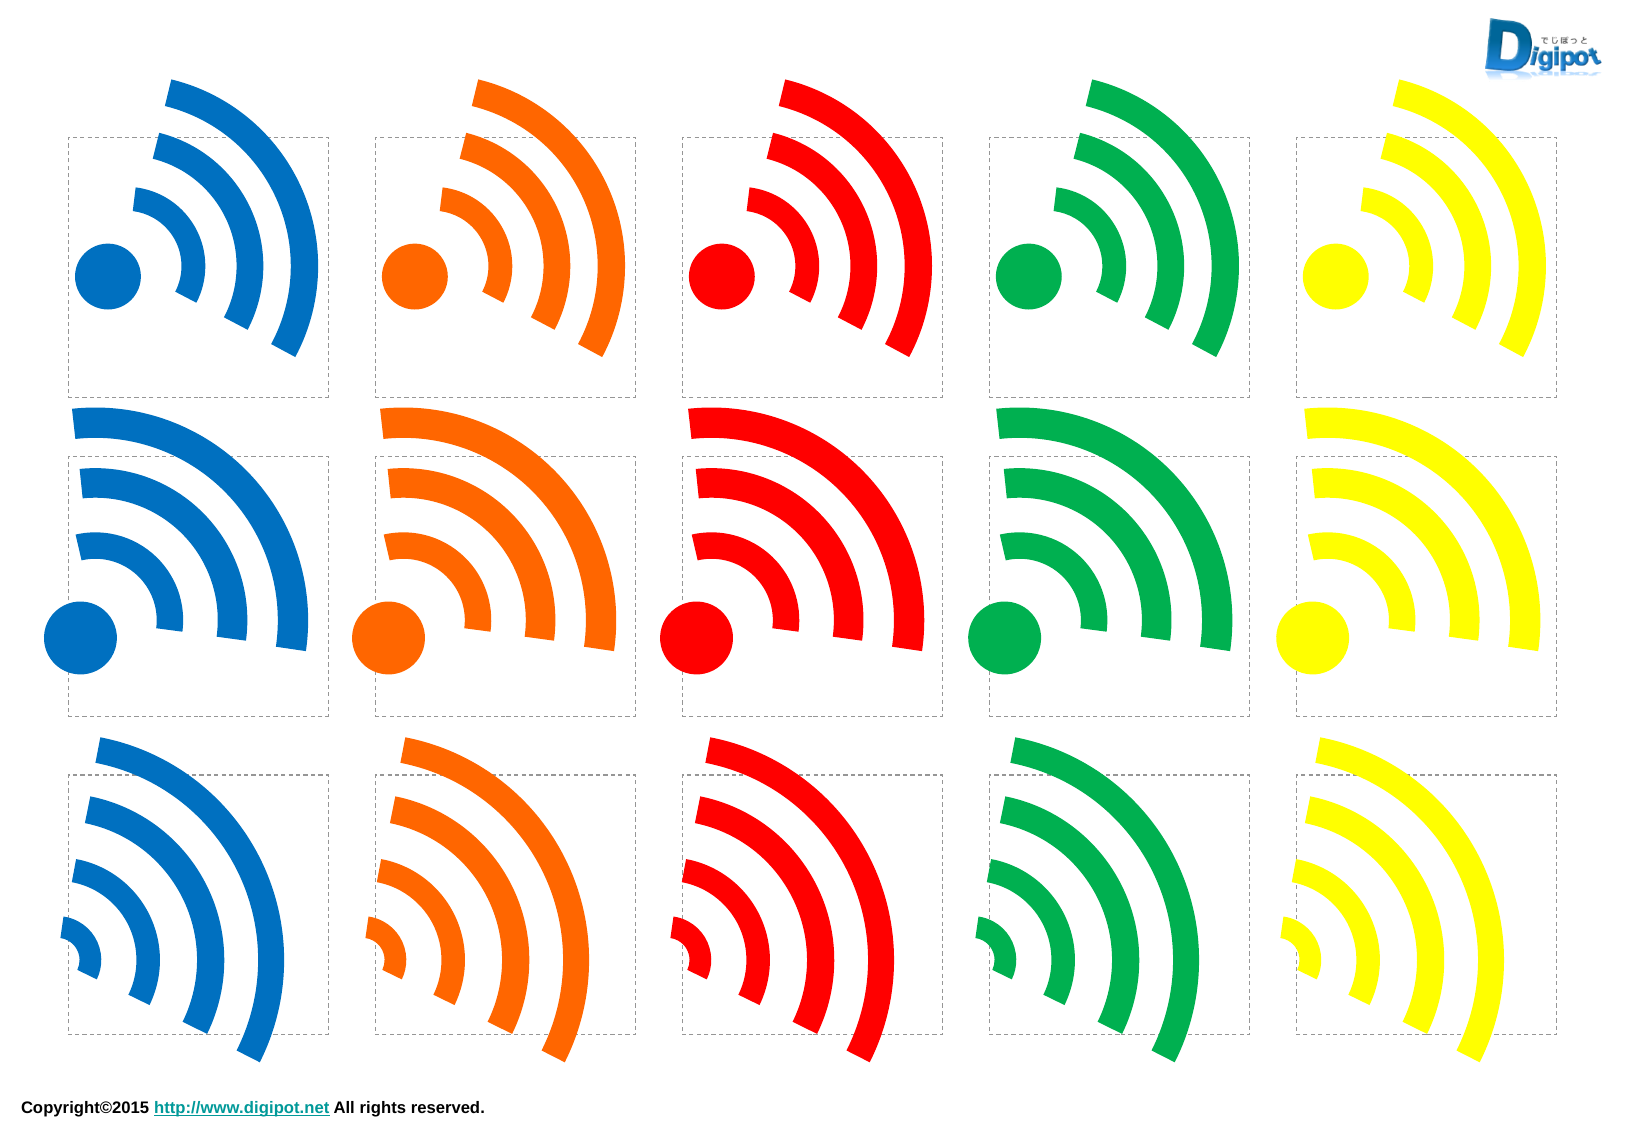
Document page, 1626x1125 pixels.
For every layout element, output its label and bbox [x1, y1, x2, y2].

text_box [498, 467, 801, 731]
text_box [1161, 73, 1547, 459]
text_box [240, 73, 546, 459]
text_box [440, 733, 743, 1125]
text_box [1114, 467, 1541, 834]
text_box [135, 733, 438, 1125]
text_box [190, 467, 493, 731]
text_box [0, 467, 185, 731]
text_box [745, 733, 1048, 1125]
text_box [547, 73, 853, 459]
text_box [0, 733, 133, 1125]
text_box [806, 467, 1109, 731]
picture [1485, 18, 1602, 82]
text_box [0, 73, 239, 459]
text_box [854, 73, 1160, 459]
text_box [1050, 733, 1505, 1125]
